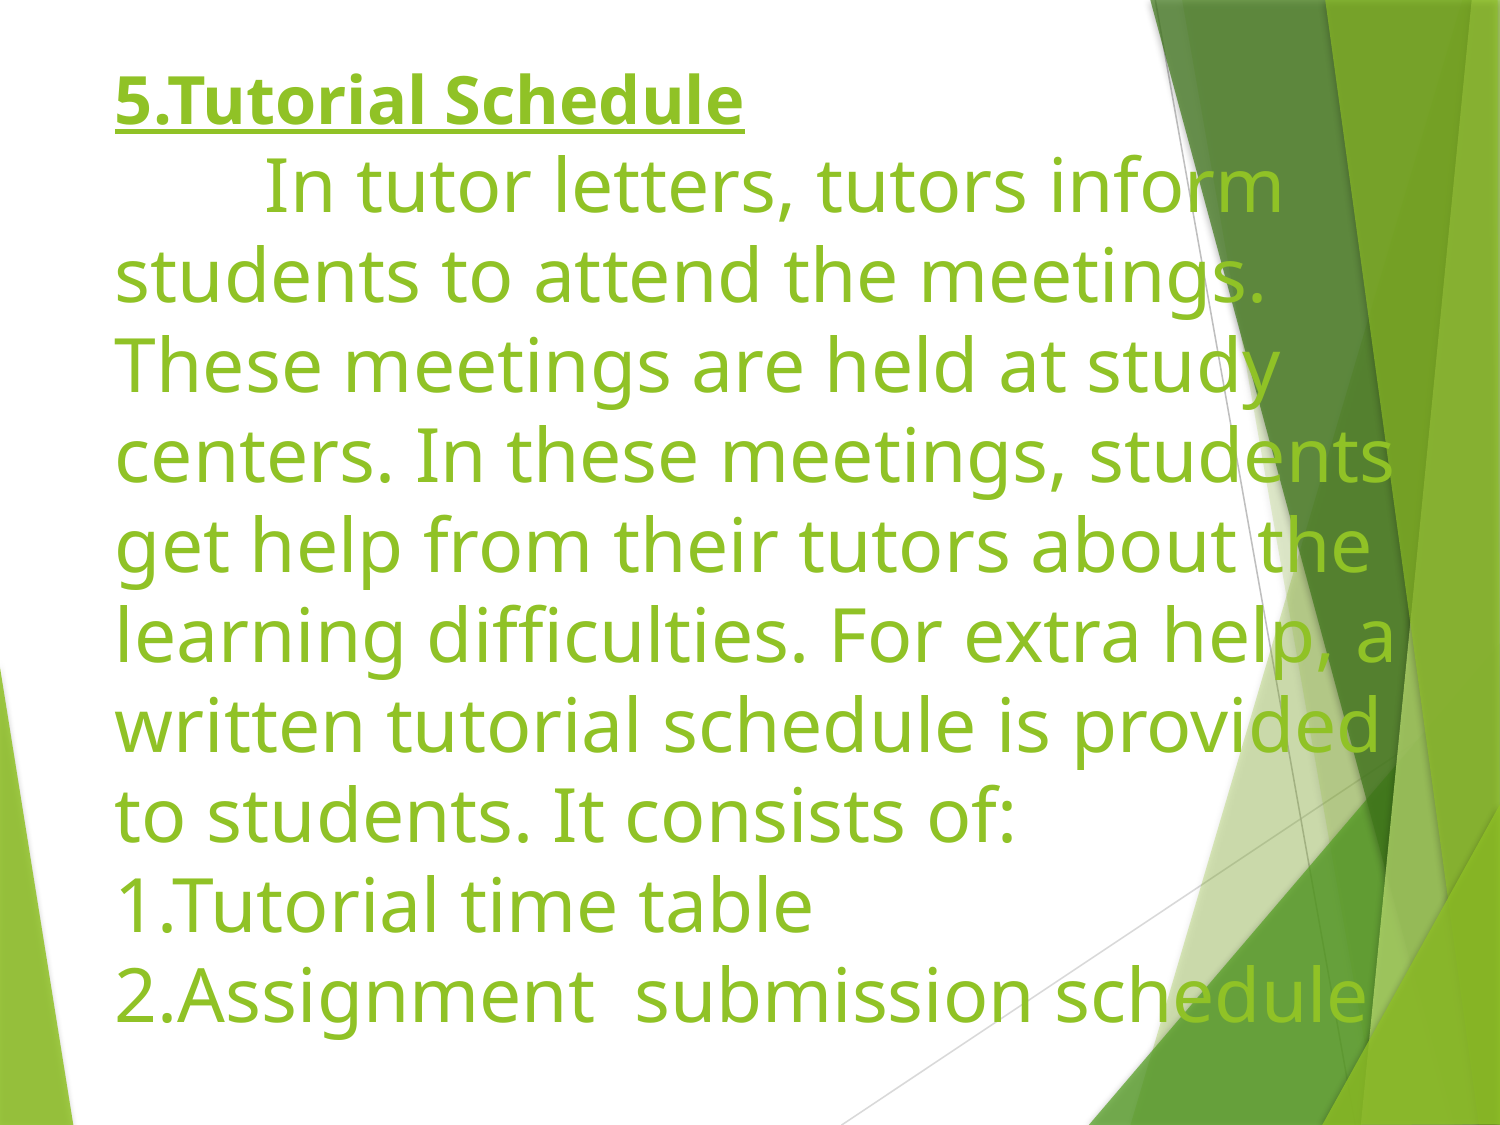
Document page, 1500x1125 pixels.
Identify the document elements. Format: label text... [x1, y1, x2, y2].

title 5.Tutorial Schedule In tutor letters, tutors inform students to attend the meetings. These meetings are held at study centers. In these meetings, students get help from their tutors about the learning difficulties. For extra help, a written tutorial schedule is provided to students. It consists of: 1.Tutorial time table 2.Assignment submission schedule [99, 50, 1450, 1050]
